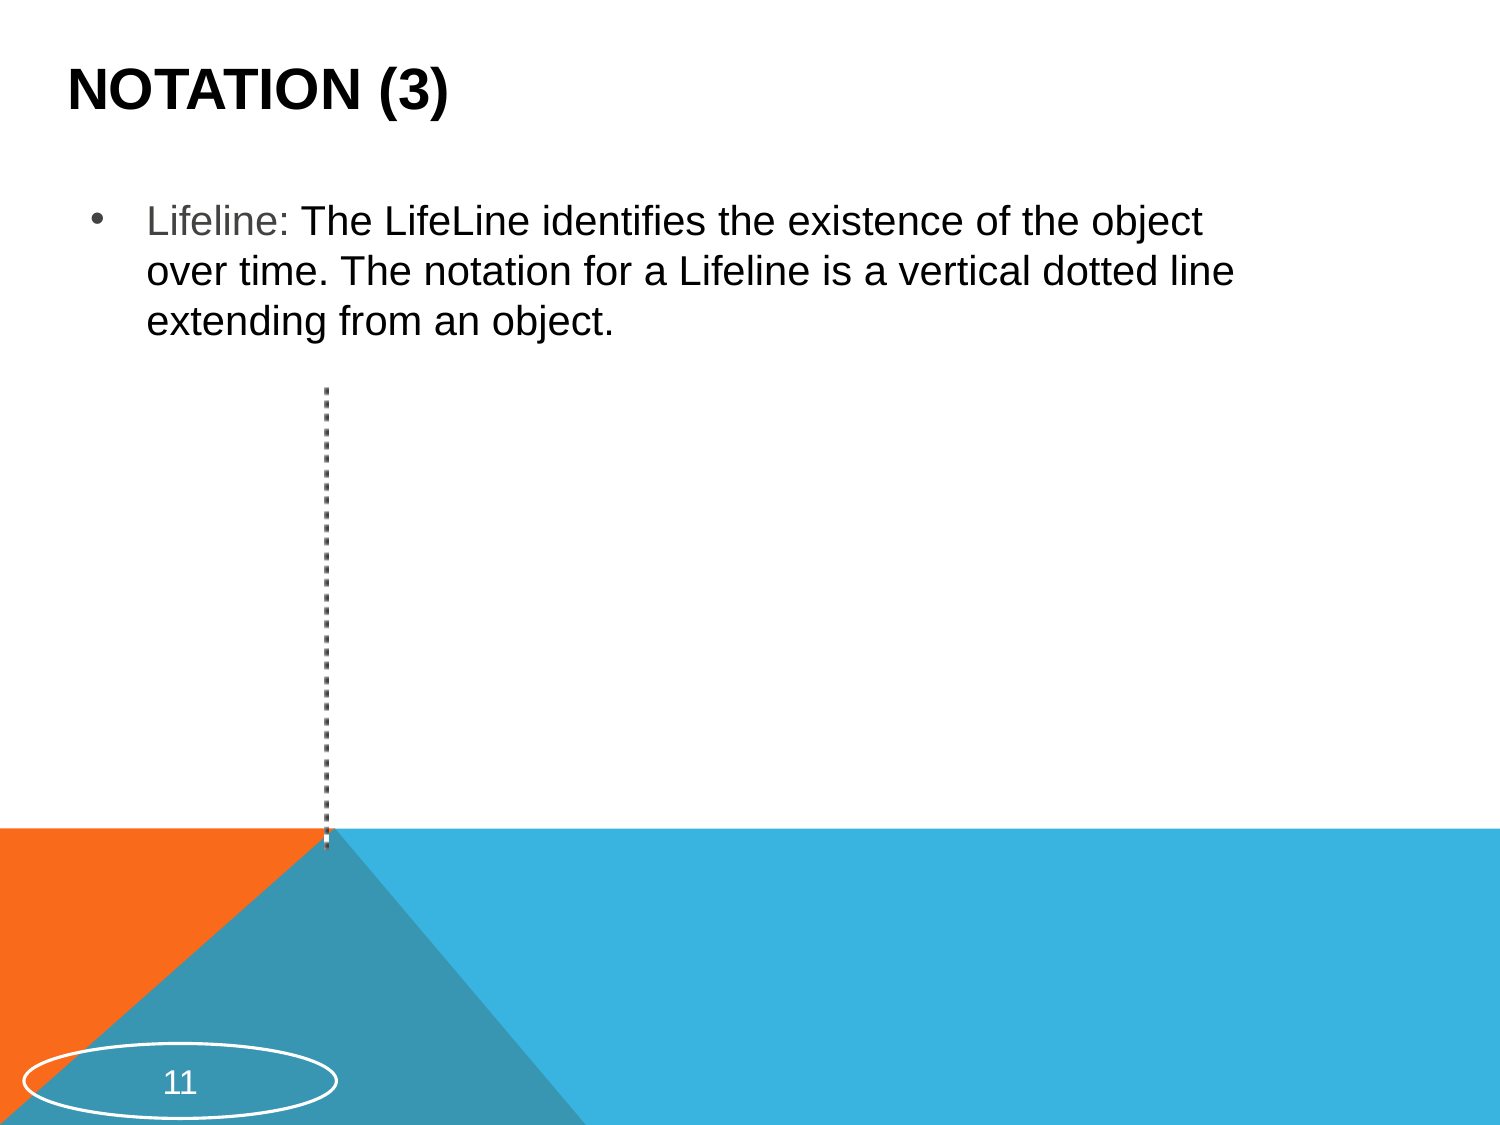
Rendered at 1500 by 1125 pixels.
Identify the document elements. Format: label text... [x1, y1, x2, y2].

slide_number 11 [22, 1041, 338, 1121]
list Lifeline: The LifeLine identifies the existence of the object over time. The notation for a Lifeline is a vertical dotted line extending from an object. [75, 185, 1263, 399]
title Notation (3) [52, 23, 1250, 149]
picture [324, 386, 329, 850]
